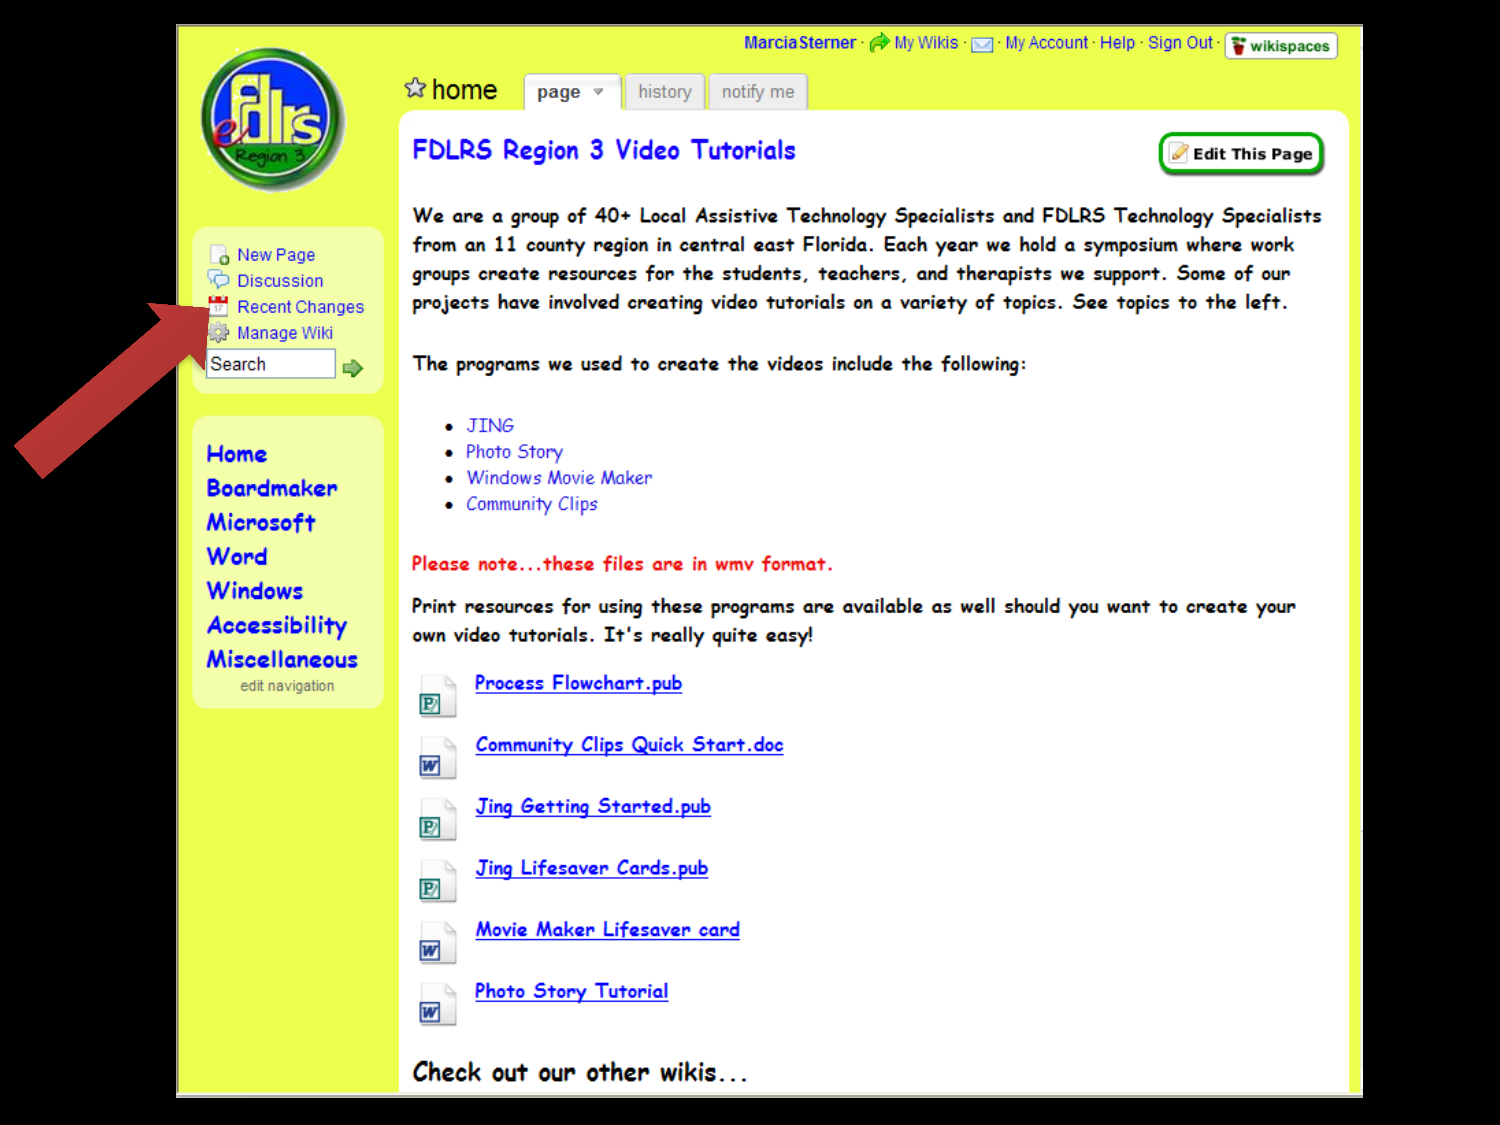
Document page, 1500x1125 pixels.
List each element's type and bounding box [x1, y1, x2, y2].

text_box [14, 303, 171, 479]
list [176, 24, 1363, 1098]
